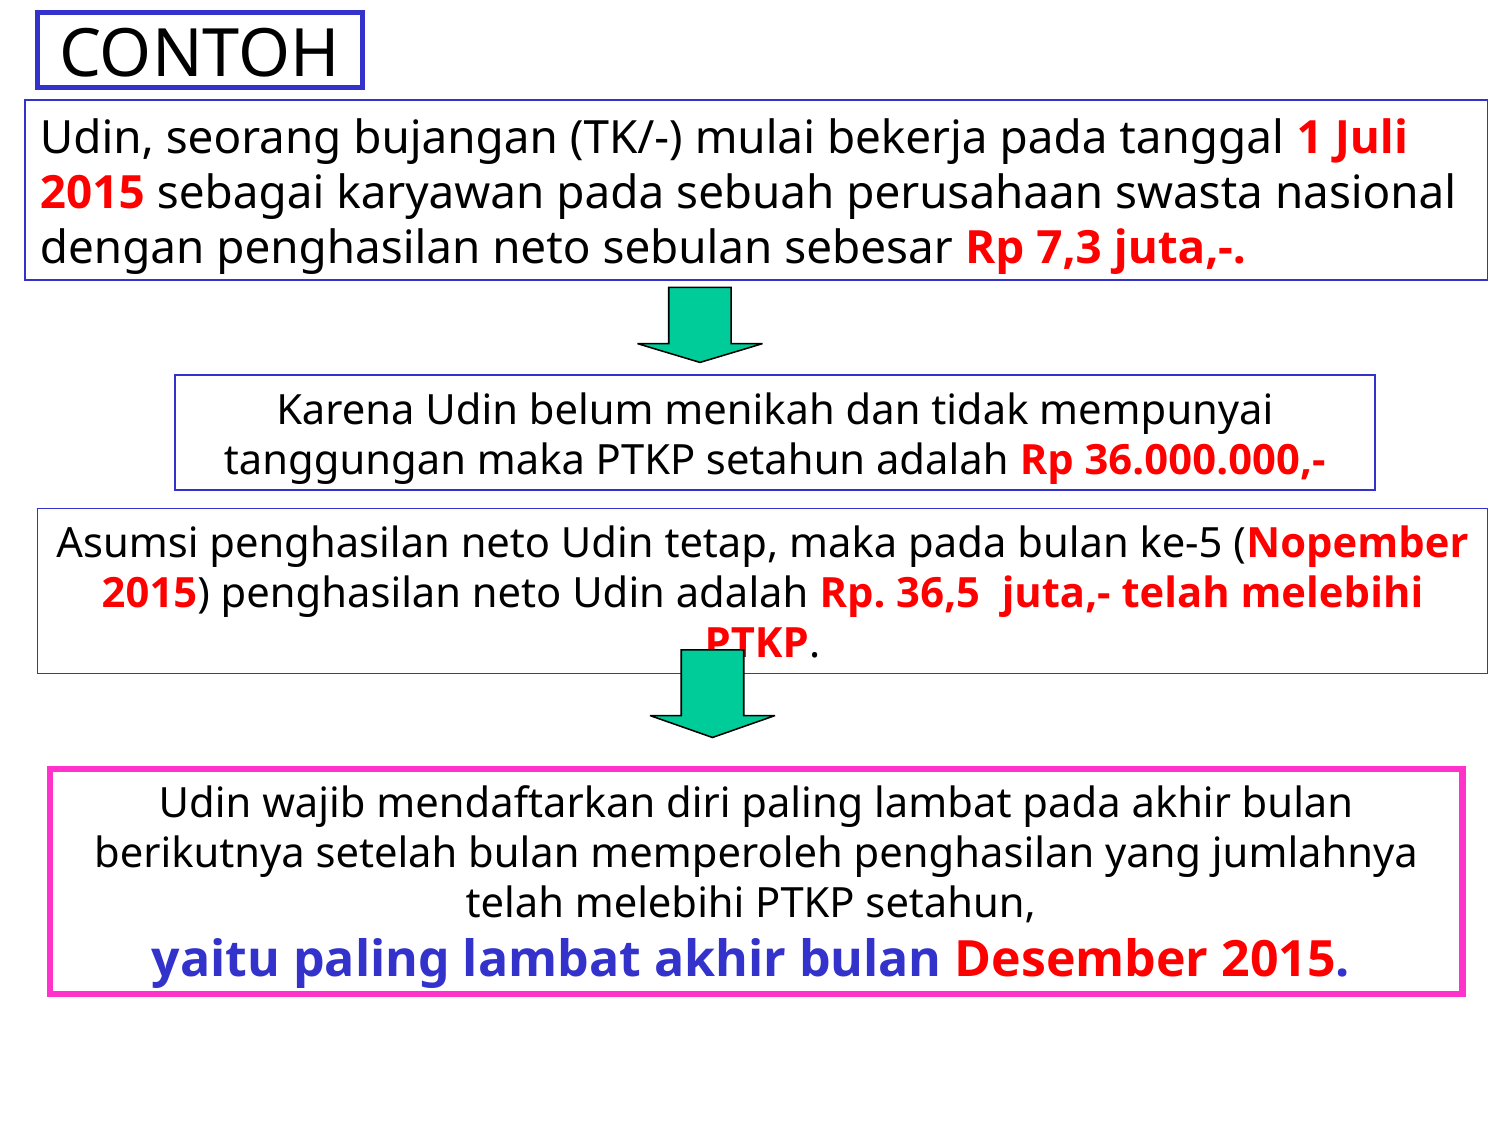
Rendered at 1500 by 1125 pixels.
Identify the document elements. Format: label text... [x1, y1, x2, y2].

text_box [637, 287, 763, 363]
text_box [650, 649, 776, 738]
text_box Udin, seorang bujangan (TK/-) mulai bekerja pada tanggal 1 Juli 2015 sebagai karyawan pada sebuah perusahaan swasta nasional dengan penghasilan neto sebulan sebesar Rp 7,3 juta,-. [24, 99, 1488, 280]
text_box Asumsi penghasilan neto Udin tetap, maka pada bulan ke-5 (Nopember 2015) penghasilan neto Udin adalah Rp. 36,5 juta,- telah melebihi PTKP. [37, 508, 1488, 674]
text_box Udin wajib mendaftarkan diri paling lambat pada akhir bulan berikutnya setelah bulan memperoleh penghasilan yang jumlahnya telah melebihi PTKP setahun, yaitu paling lambat akhir bulan Desember 2015. [49, 768, 1463, 994]
text_box Karena Udin belum menikah dan tidak mempunyai tanggungan maka PTKP setahun adalah Rp 36.000.000,- [174, 374, 1375, 490]
title CONTOH [37, 12, 363, 88]
